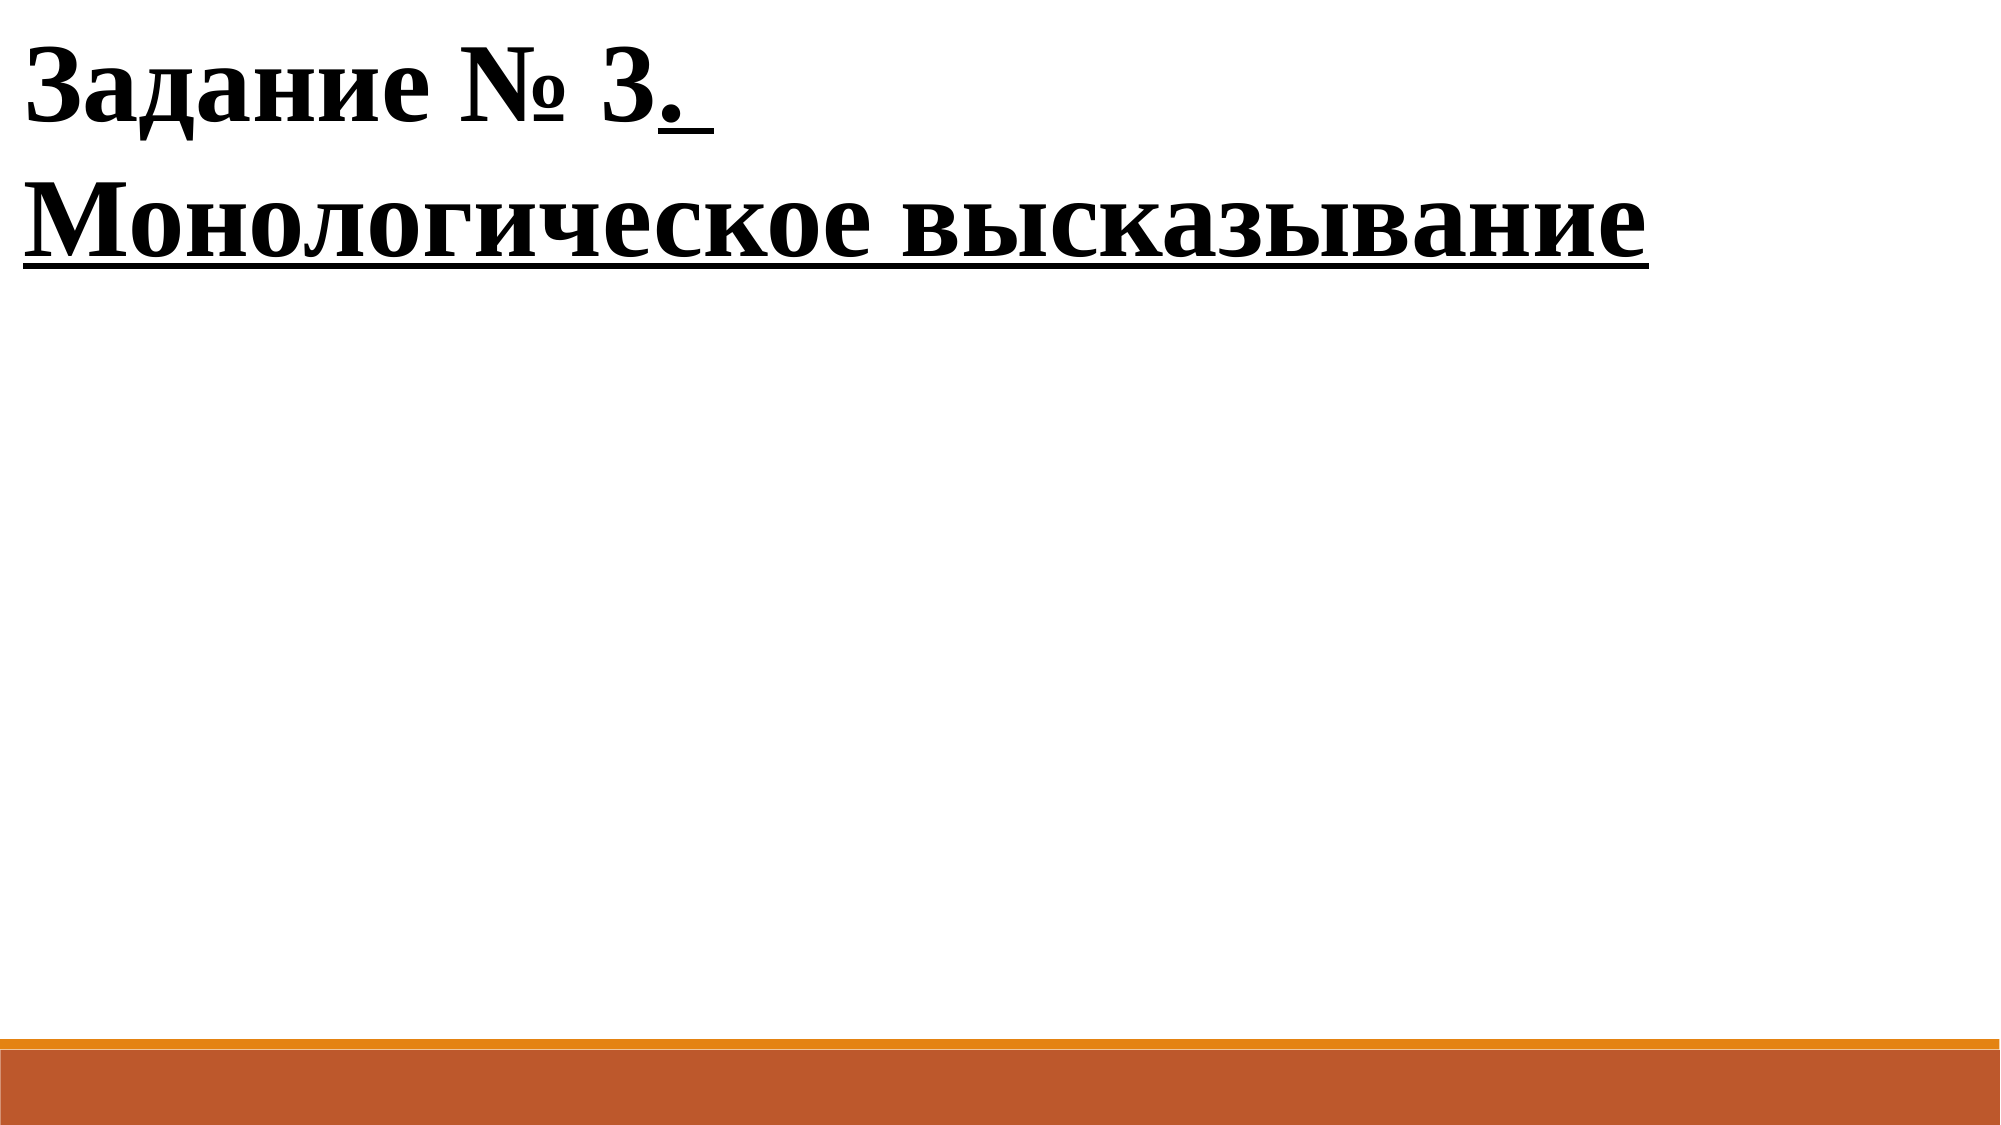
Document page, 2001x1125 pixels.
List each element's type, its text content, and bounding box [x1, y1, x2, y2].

text_box Задание № 3. Монологическое высказывание [8, 1, 1664, 287]
